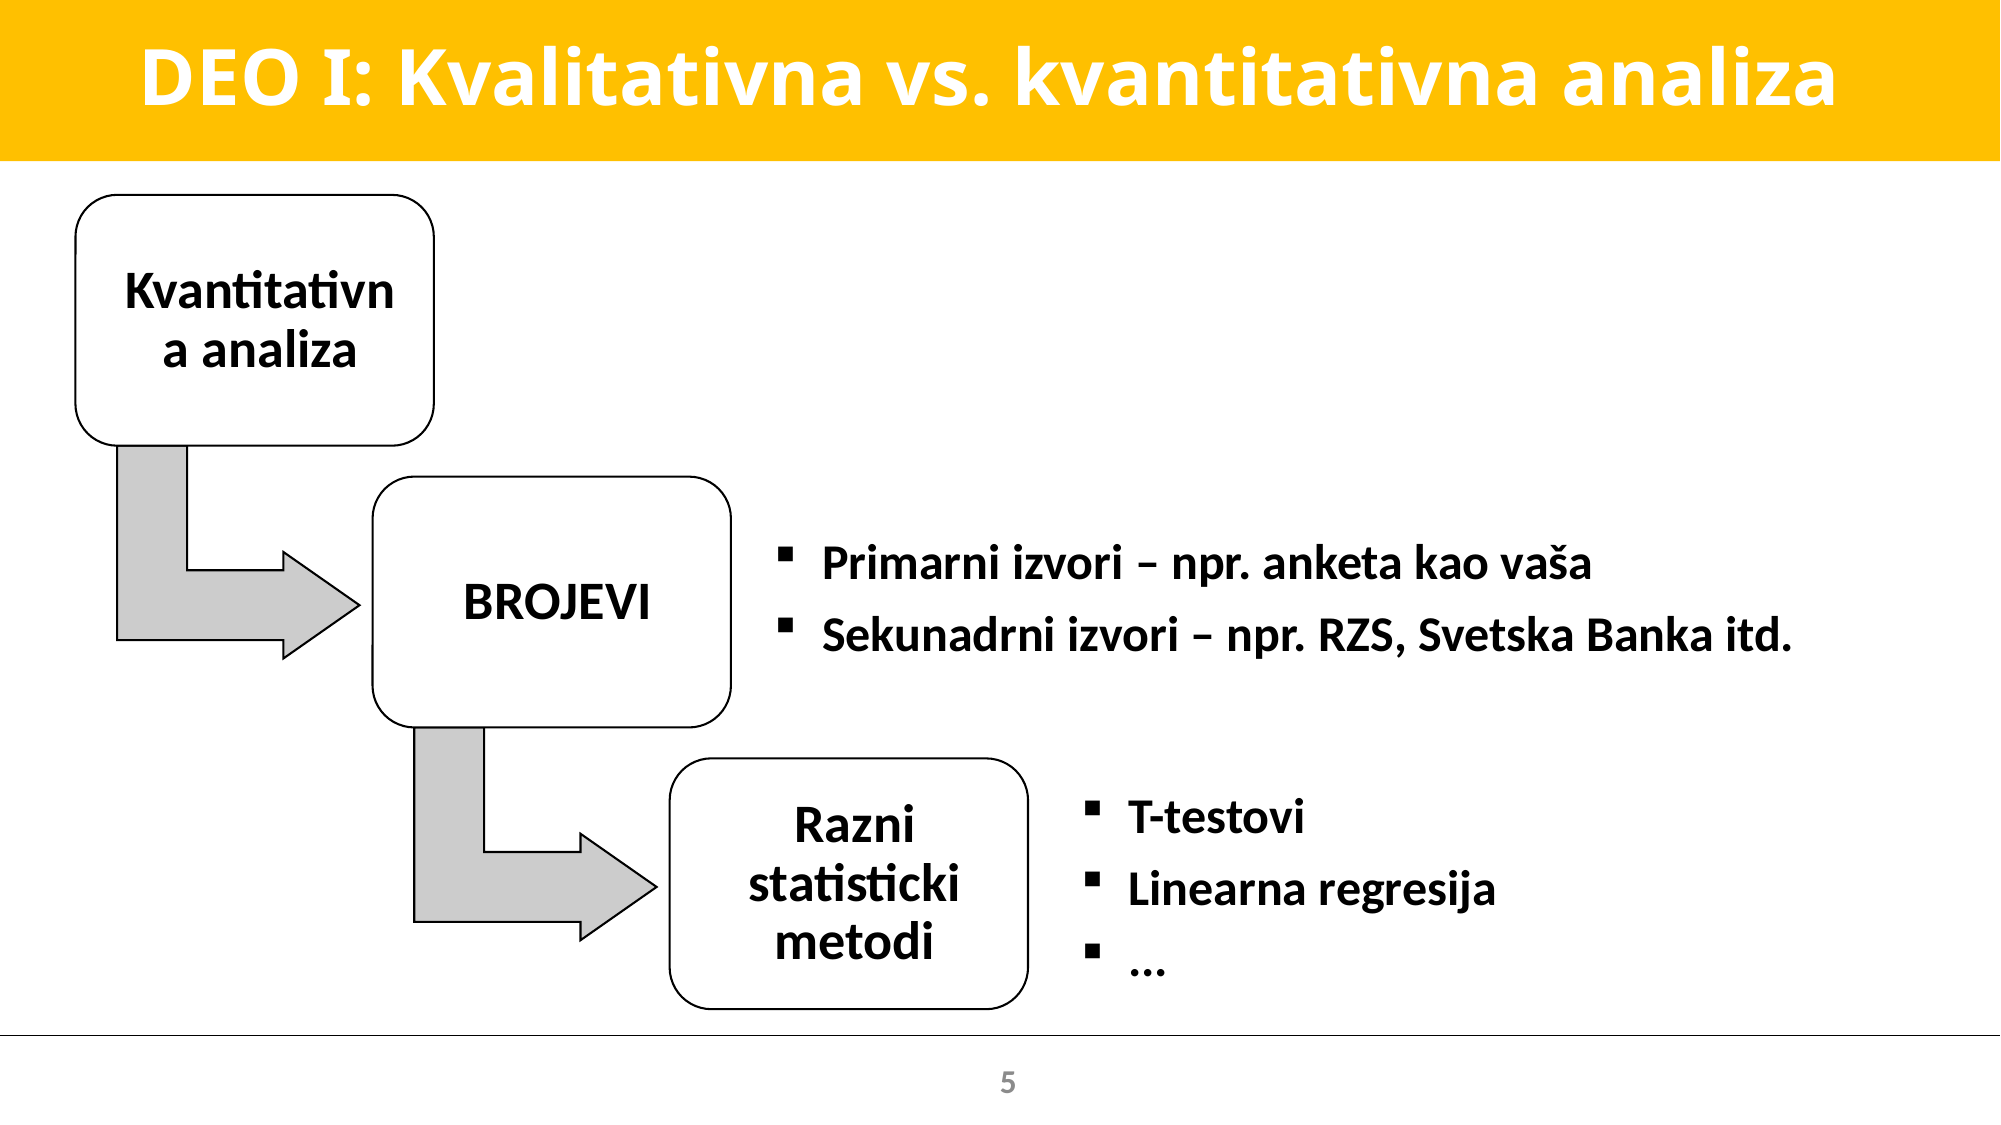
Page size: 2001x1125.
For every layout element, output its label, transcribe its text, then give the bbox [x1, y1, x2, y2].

title DEO I: Kvalitativna vs. kvantitativna analiza [0, 0, 2000, 162]
slide_number 5 [16, 1036, 2000, 1125]
text_box T-testovi Linearna regresija ... [1066, 782, 2000, 995]
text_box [74, 199, 1029, 1005]
text_box Primarni izvori – npr. anketa kao vaša Sekunadrni izvori – npr. RZS, Svetska Banka itd. [1029, 529, 1873, 670]
